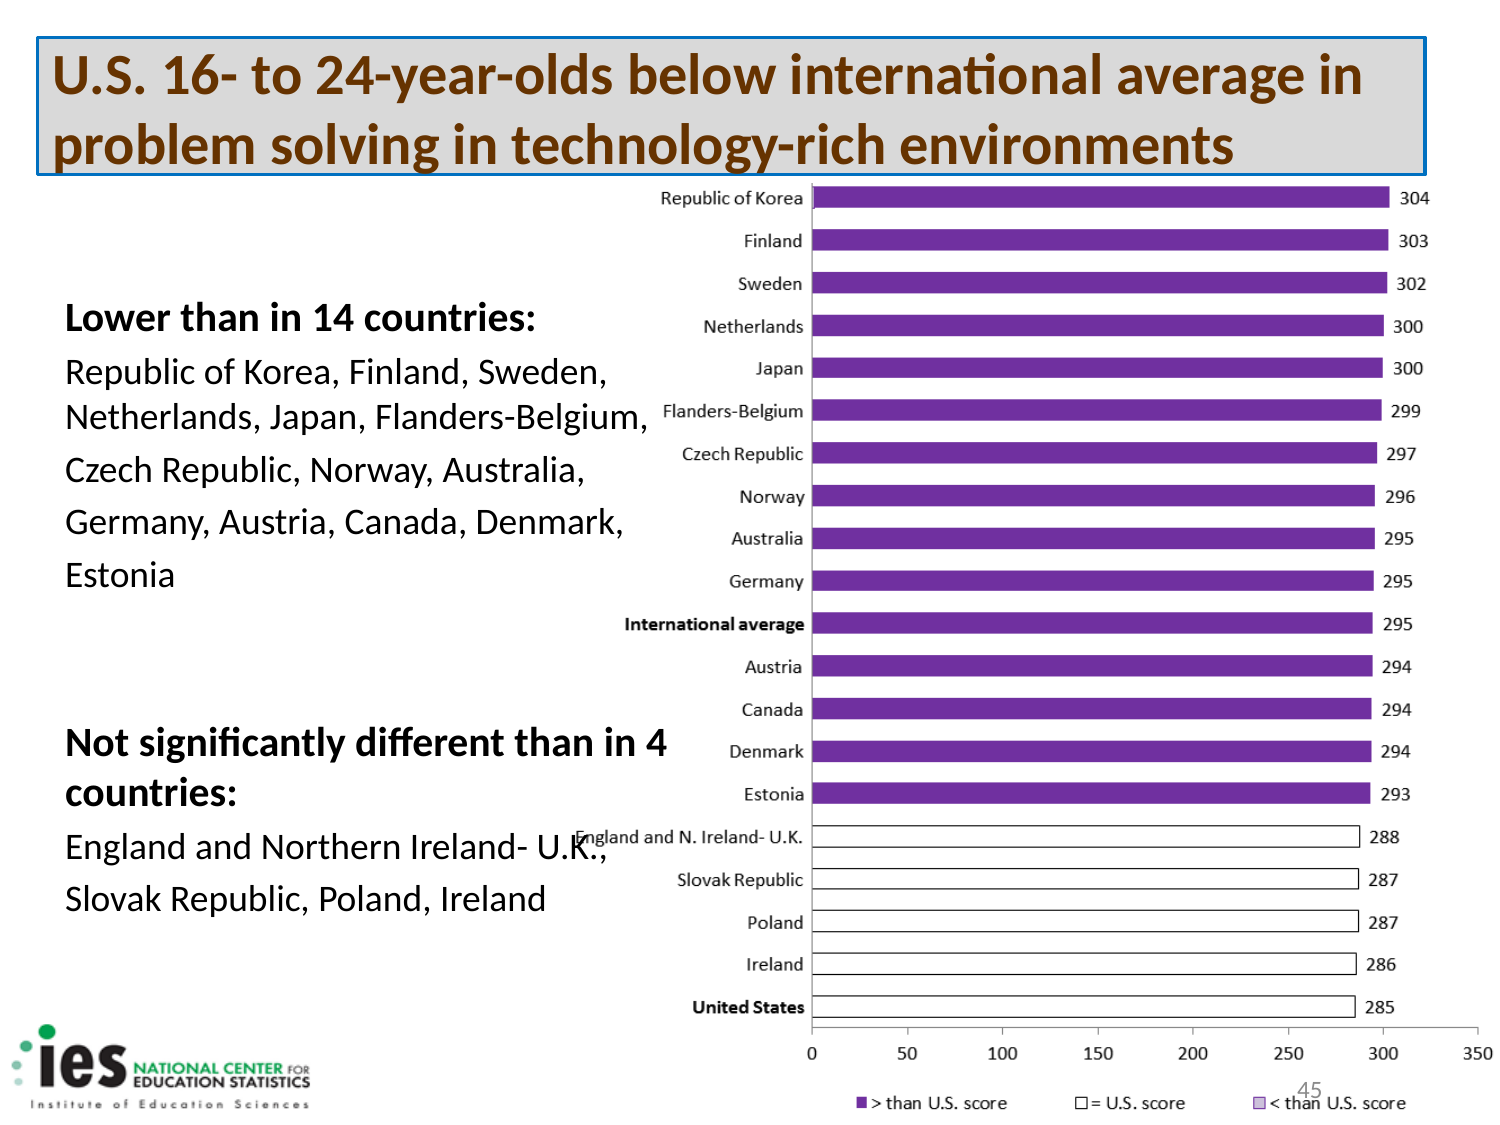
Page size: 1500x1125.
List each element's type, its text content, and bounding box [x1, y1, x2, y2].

picture [574, 182, 1500, 1125]
picture [0, 1011, 337, 1125]
text_box U.S. 16- to 24-year-olds below international average in problem solving in technology-rich environments [37, 37, 1425, 175]
list Lower than in 14 countries: Republic of Korea, Finland, Sweden, Netherlands, Japan, Flanders-Belgium, Czech Republic, Norway, Australia, Germany, Austria, Canada, Denmark, Estonia Not significantly different than in 4 countries: England and Northern Ireland- U.K., Slovak Republic, Poland, Ireland [50, 282, 569, 1025]
